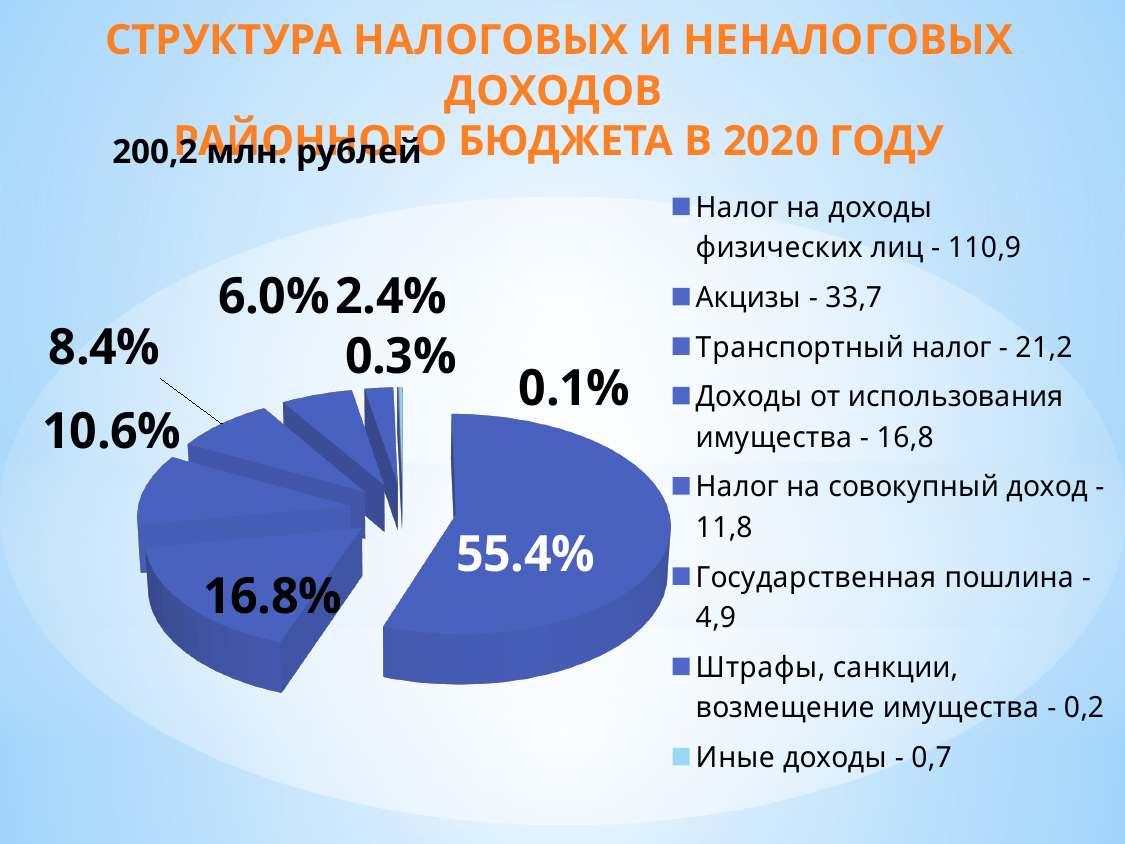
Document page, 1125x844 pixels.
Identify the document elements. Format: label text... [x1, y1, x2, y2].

text_box СТРУКТУРА НАЛОГОВЫХ И НЕНАЛОГОВЫХ ДОХОДОВ РАЙОННОГО БЮДЖЕТА В 2020 ГОДУ [5, 5, 1113, 171]
chart [5, 176, 1125, 823]
text_box 200,2 млн. рублей [42, 122, 492, 174]
